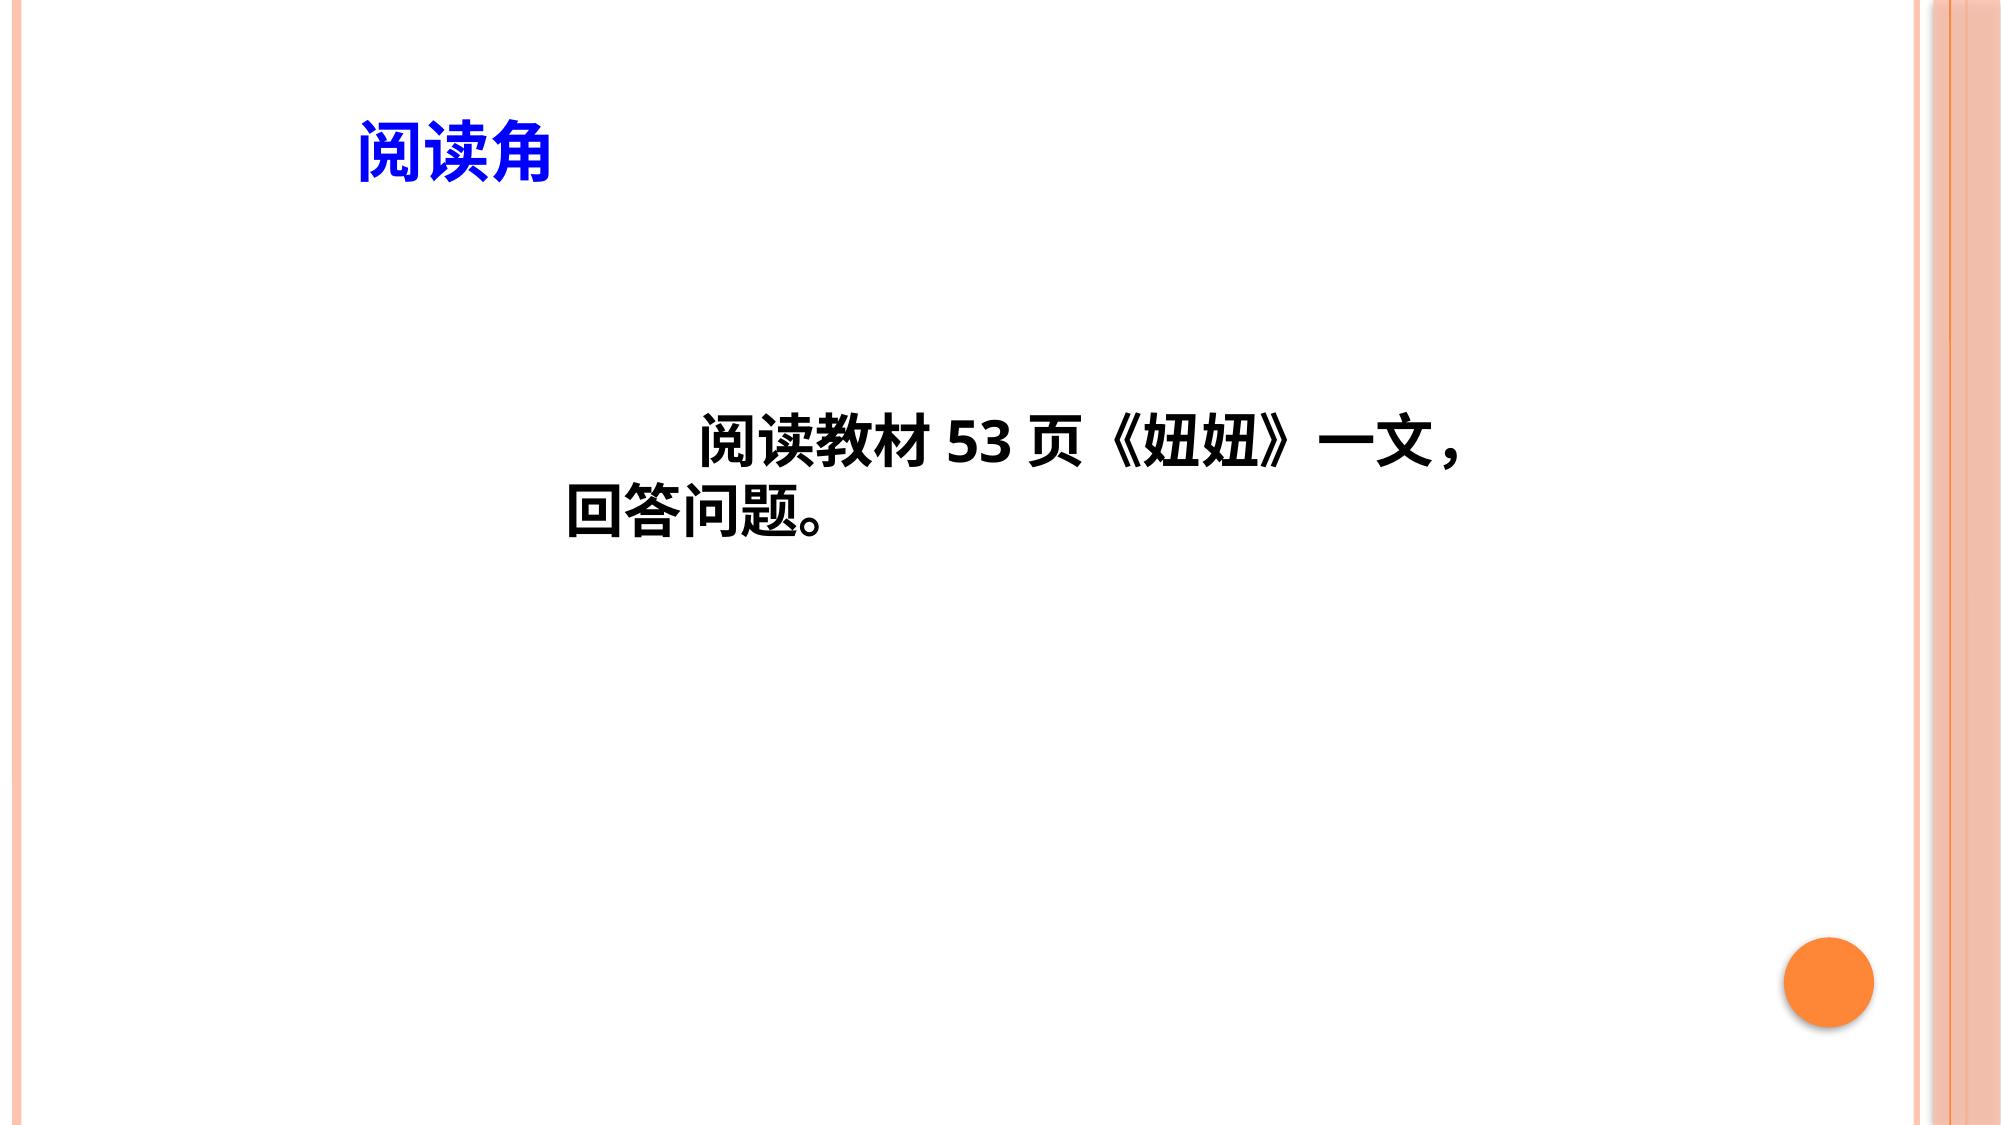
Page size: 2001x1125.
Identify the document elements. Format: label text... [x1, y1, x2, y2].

text_box 阅读角 [341, 102, 572, 197]
text_box 阅读教材53页《妞妞》一文，回答问题。 [550, 397, 1520, 552]
